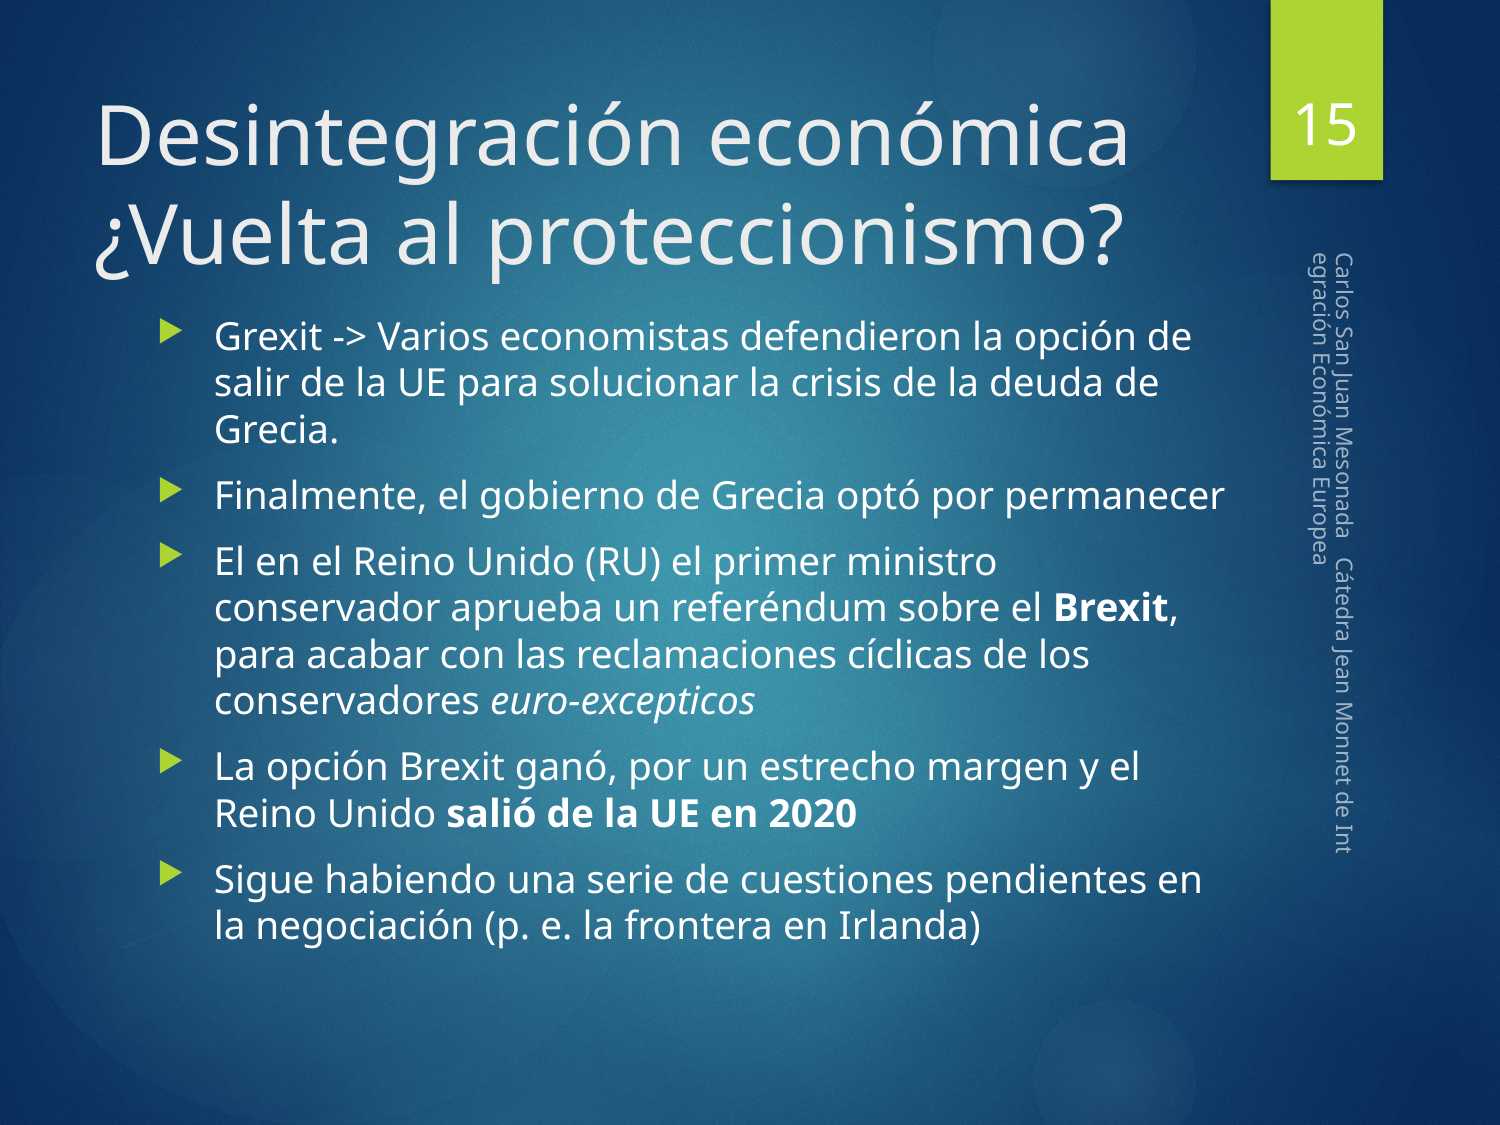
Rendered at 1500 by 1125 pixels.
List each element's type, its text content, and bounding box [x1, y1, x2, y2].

slide_number 15 [1273, 48, 1378, 175]
list Grexit -> Varios economistas defendieron la opción de salir de la UE para solucionar la crisis de la deuda de Grecia. Finalmente, el gobierno de Grecia optó por permanecer El en el Reino Unido (RU) el primer ministro conservador aprueba un referéndum sobre el Brexit, para acabar con las reclamaciones cíclicas de los conservadores euro-excepticos La opción Brexit ganó, por un estrecho margen y el Reino Unido salió de la UE en 2020 Sigue habiendo una serie de cuestiones pendientes en la negociación (p. e. la frontera en Irlanda) [142, 304, 1244, 993]
title Desintegración económica ¿Vuelta al proteccionismo? [79, 74, 1237, 304]
footer Carlos San Juan Mesonada Cátedra Jean Monnet de Integración Económica Europea [1320, 237, 1358, 871]
